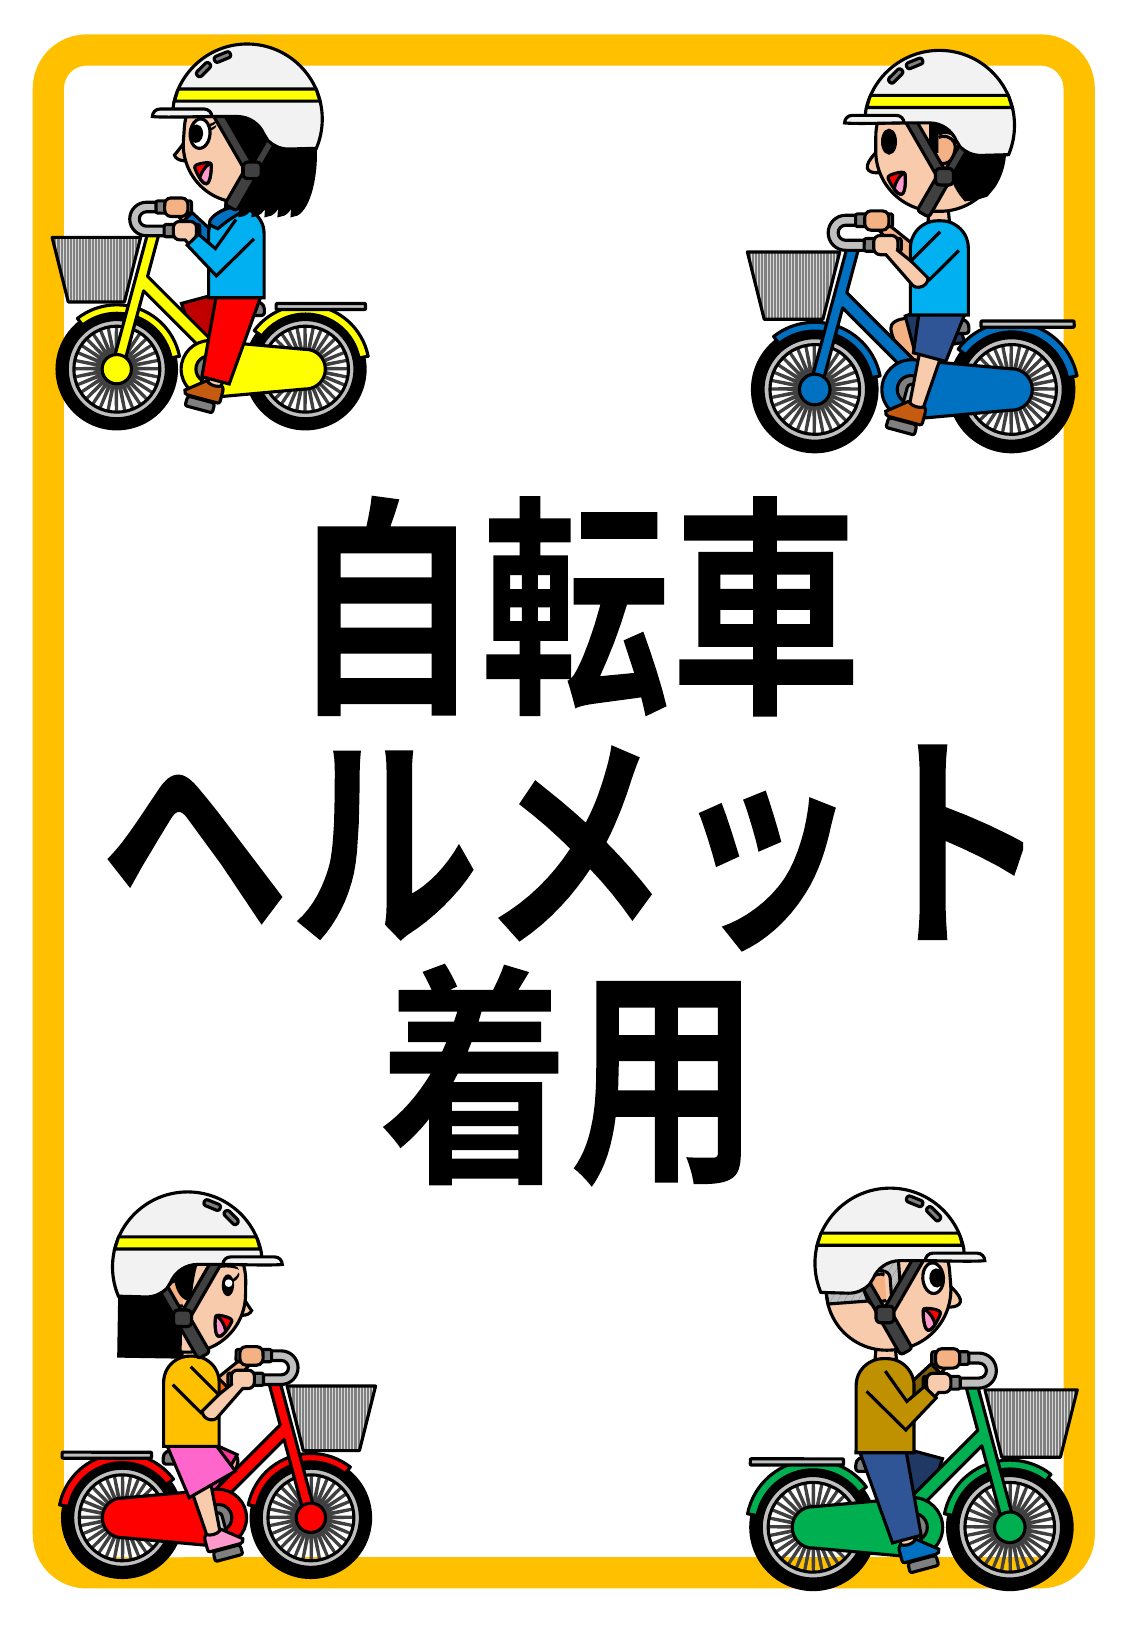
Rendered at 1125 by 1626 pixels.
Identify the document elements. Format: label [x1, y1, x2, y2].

text_box [746, 1187, 1078, 1594]
text_box [58, 1191, 376, 1582]
text_box [51, 43, 370, 433]
text_box [747, 50, 1079, 456]
text_box [46, 47, 1082, 1575]
